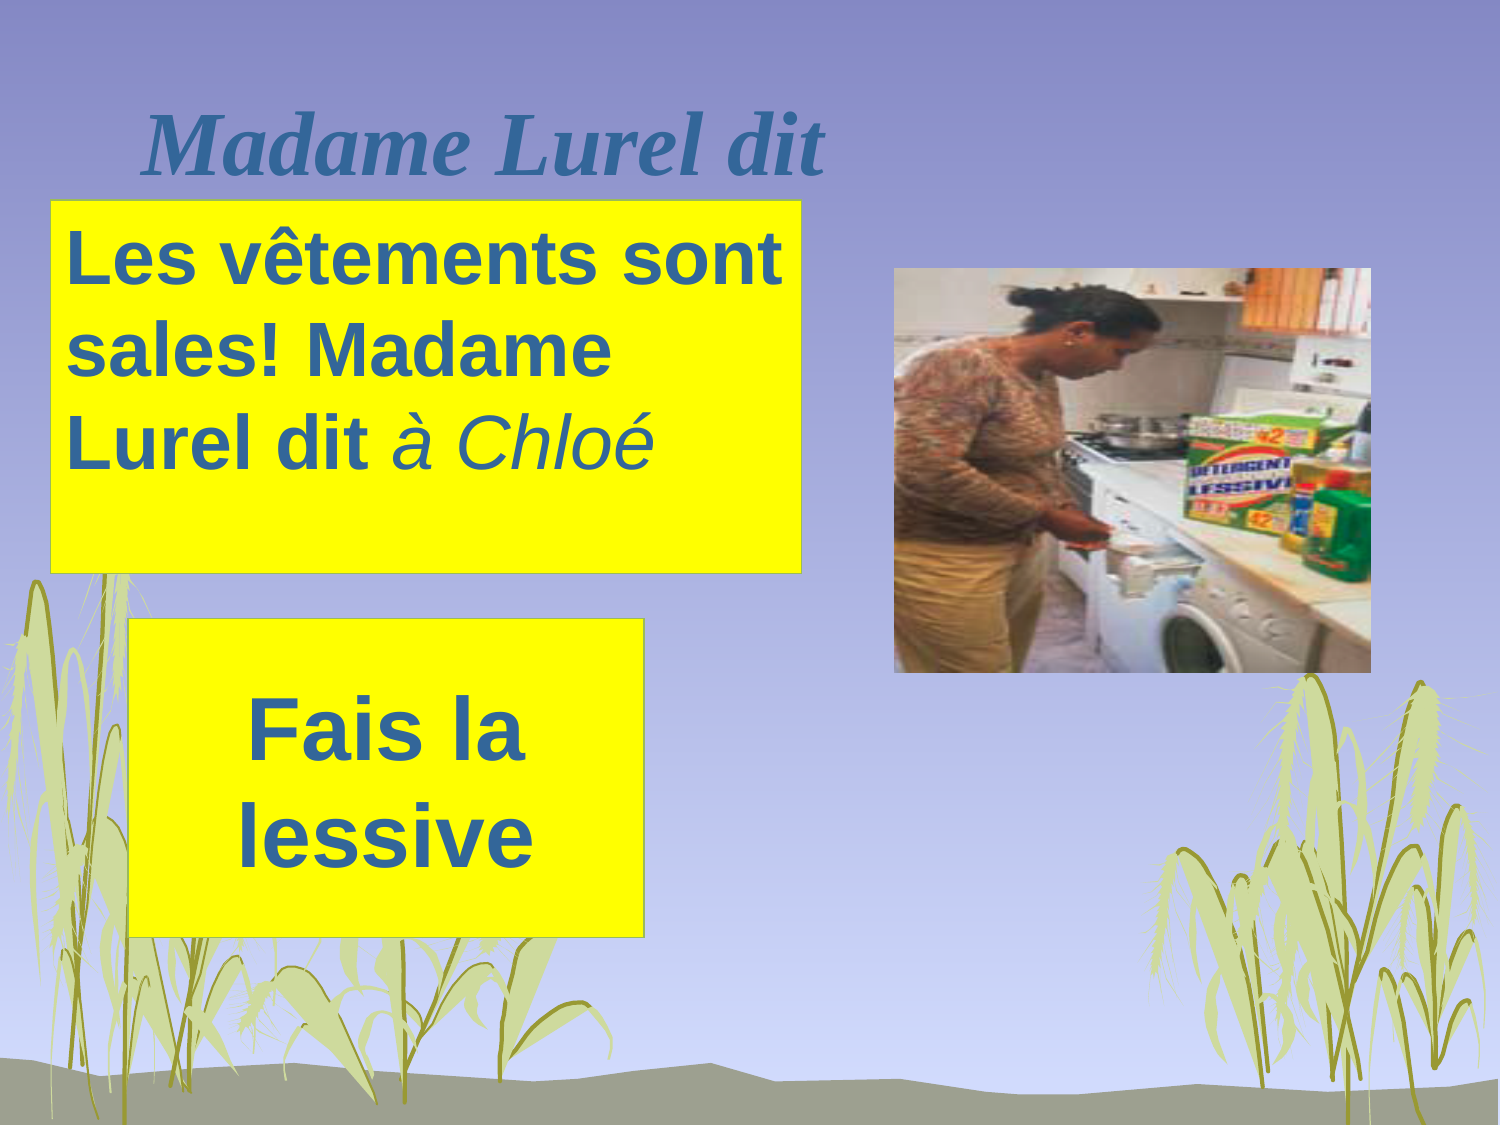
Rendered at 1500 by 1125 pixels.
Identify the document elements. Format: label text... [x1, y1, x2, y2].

subtitle Fais la lessive [127, 618, 645, 938]
picture [894, 268, 1371, 673]
title Madame Lurel dit [126, 37, 1371, 241]
text_box Les vêtements sont sales! Madame Lurel dit à Chloé [50, 199, 802, 574]
